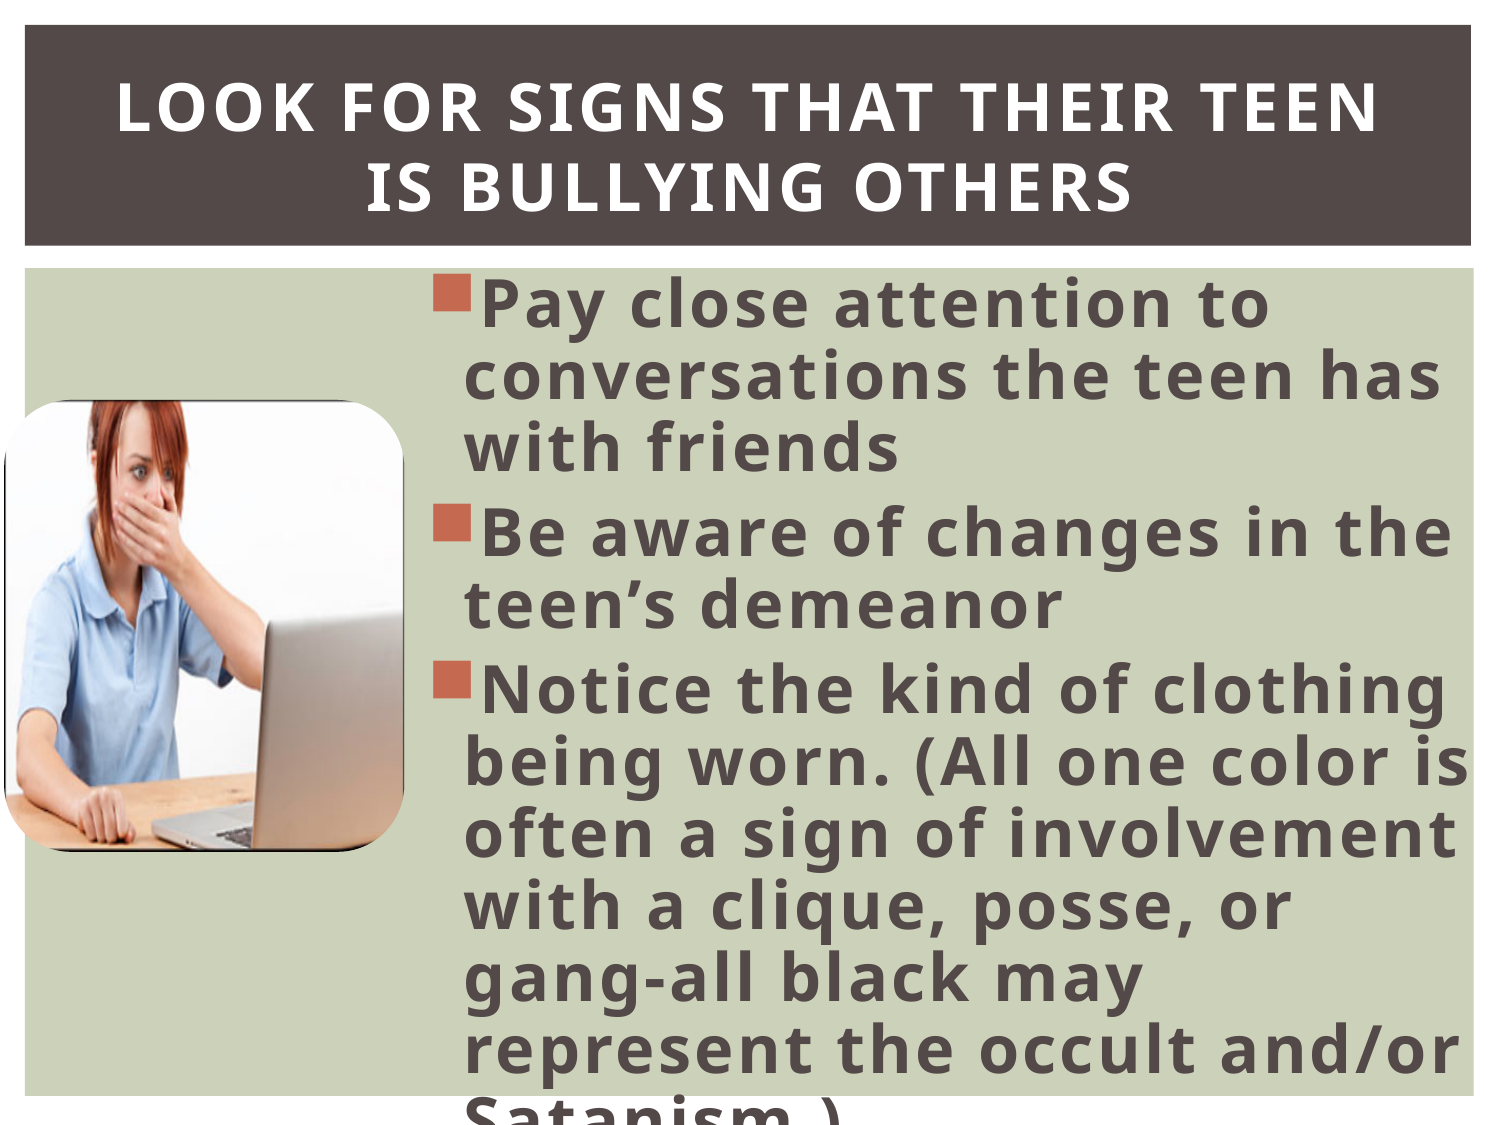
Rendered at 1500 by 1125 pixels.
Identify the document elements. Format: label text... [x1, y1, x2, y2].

picture [3, 399, 405, 853]
title Look for signs that their teen is bullying others [62, 58, 1438, 232]
list Pay close attention to conversations the teen has with friends Be aware of changes in the teen’s demeanor Notice the kind of clothing being worn. (All one color is often a sign of involvement with a clique, posse, or gang-all black may represent the occult and/or Satanism.) [403, 262, 1500, 1088]
